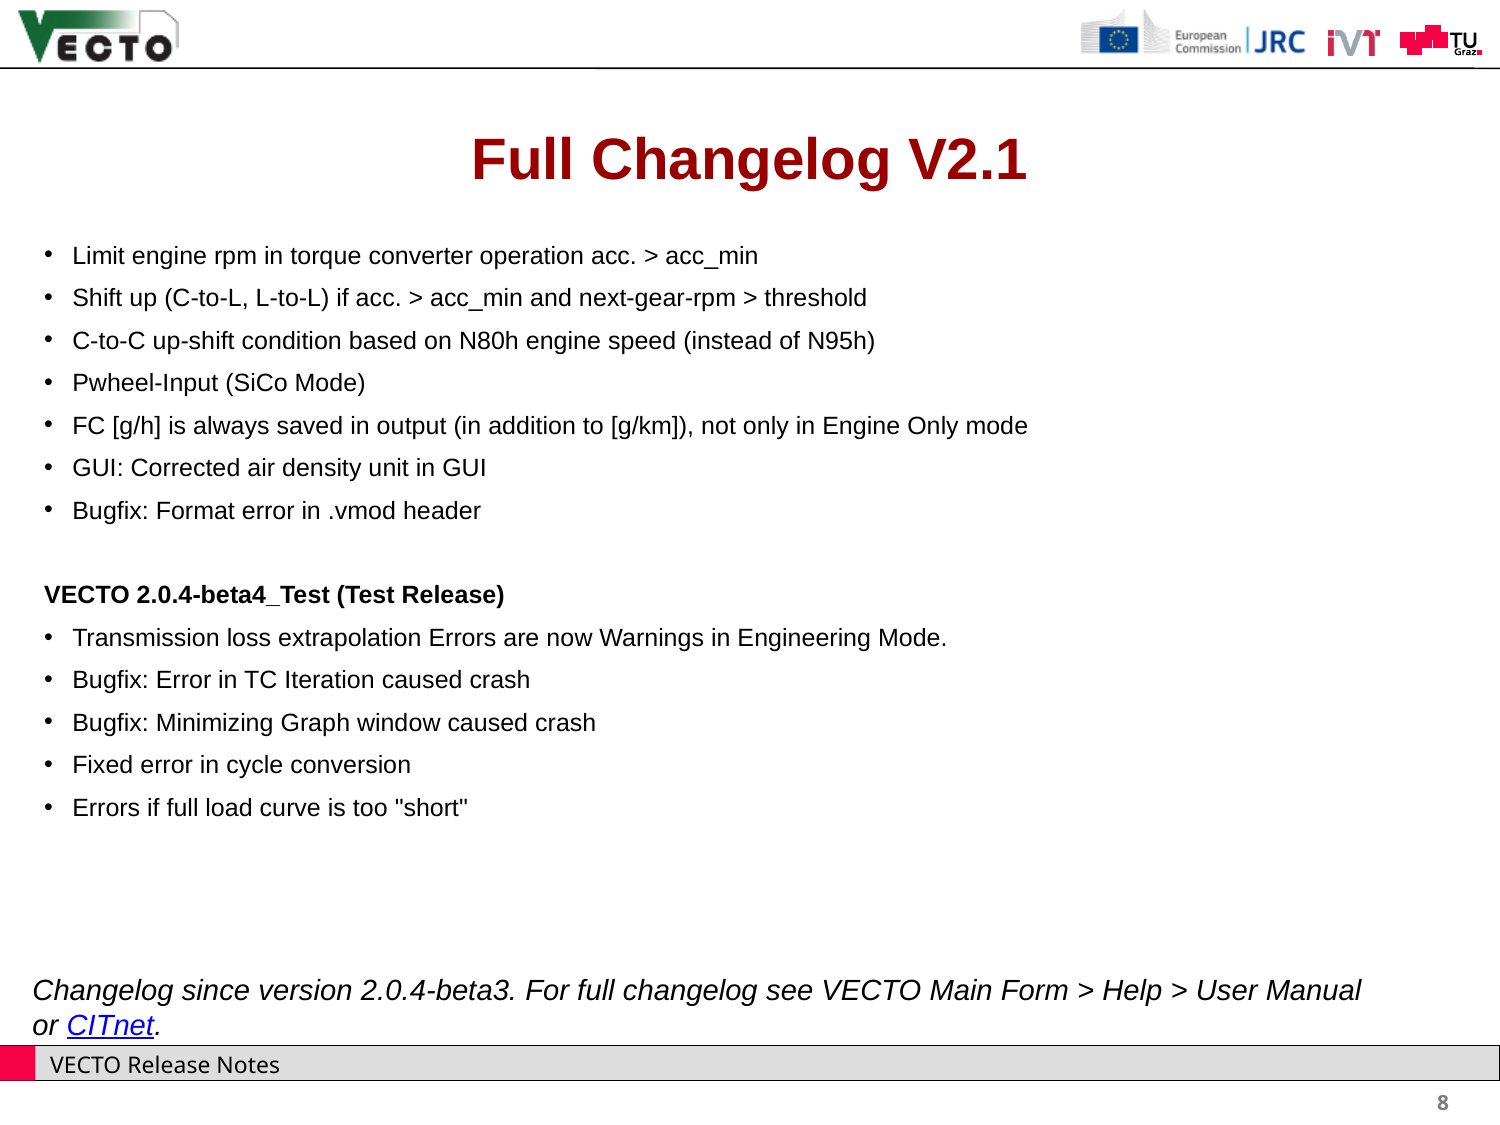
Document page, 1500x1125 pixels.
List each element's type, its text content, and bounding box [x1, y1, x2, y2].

picture [17, 9, 179, 65]
text_box Limit engine rpm in torque converter operation acc. > acc_min Shift up (C-to-L, L-to-L) if acc. > acc_min and next-gear-rpm > threshold C-to-C up-shift condition based on N80h engine speed (instead of N95h) Pwheel-Input (SiCo Mode) FC [g/h] is always saved in output (in addition to [g/km]), not only in Engine Only mode GUI: Corrected air density unit in GUI Bugfix: Format error in .vmod header VECTO 2.0.4-beta4_Test (Test Release) Transmission loss extrapolation Errors are now Warnings in Engineering Mode. Bugfix: Error in TC Iteration caused crash Bugfix: Minimizing Graph window caused crash Fixed error in cycle conversion Errors if full load curve is too "short" [29, 231, 1471, 829]
picture [1080, 7, 1306, 54]
picture [1328, 30, 1380, 56]
text_box Changelog since version 2.0.4-beta3. For full changelog see VECTO Main Form > Help > User Manual or CITnet. [17, 964, 1483, 1049]
title Full Changelog V2.1 [0, 127, 1500, 185]
